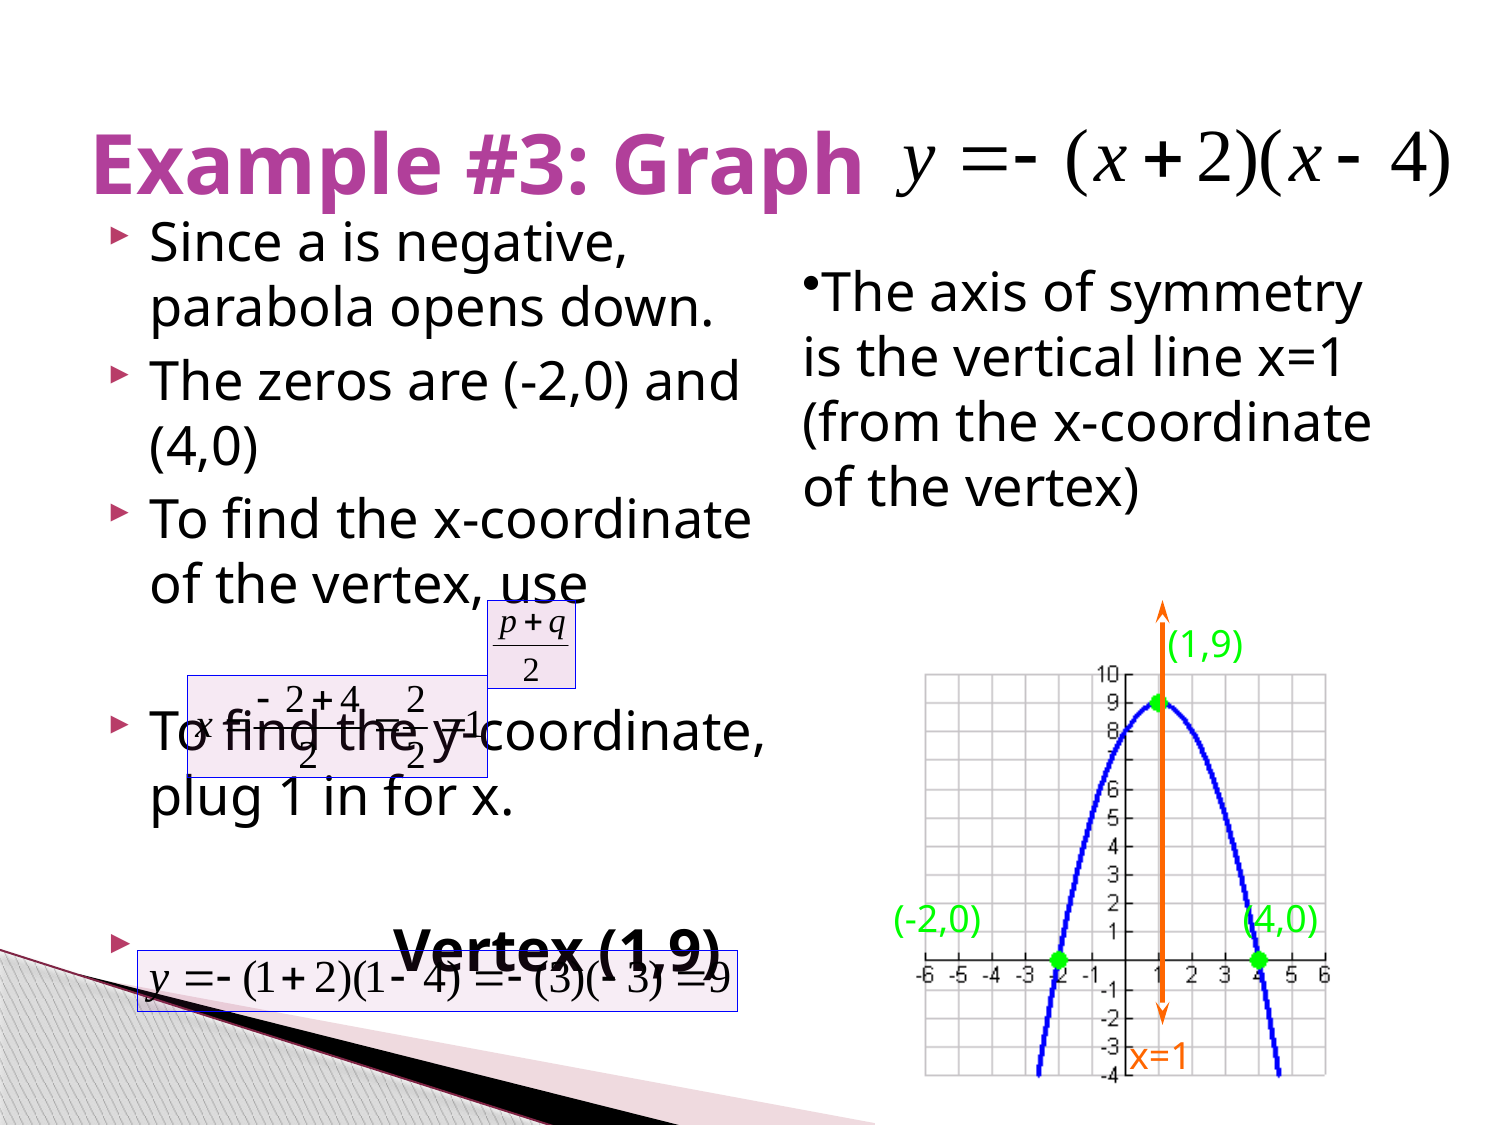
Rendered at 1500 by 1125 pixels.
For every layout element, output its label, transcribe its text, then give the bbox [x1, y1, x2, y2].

list Since a is negative, parabola opens down. The zeros are (-2,0) and (4,0) To find the x-coordinate of the vertex, use To find the y-coordinate, plug 1 in for x. Vertex (1,9) [75, 200, 800, 1125]
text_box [884, 112, 1466, 213]
title Example #3: Graph [75, 47, 1425, 275]
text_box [137, 949, 738, 1012]
picture [874, 624, 1376, 1125]
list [487, 599, 577, 689]
text_box [1158, 600, 1167, 612]
text_box The axis of symmetry is the vertical line x=1 (from the x-coordinate of the vertex) [787, 249, 1403, 595]
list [187, 674, 488, 778]
text_box (1,9) [1152, 612, 1259, 624]
